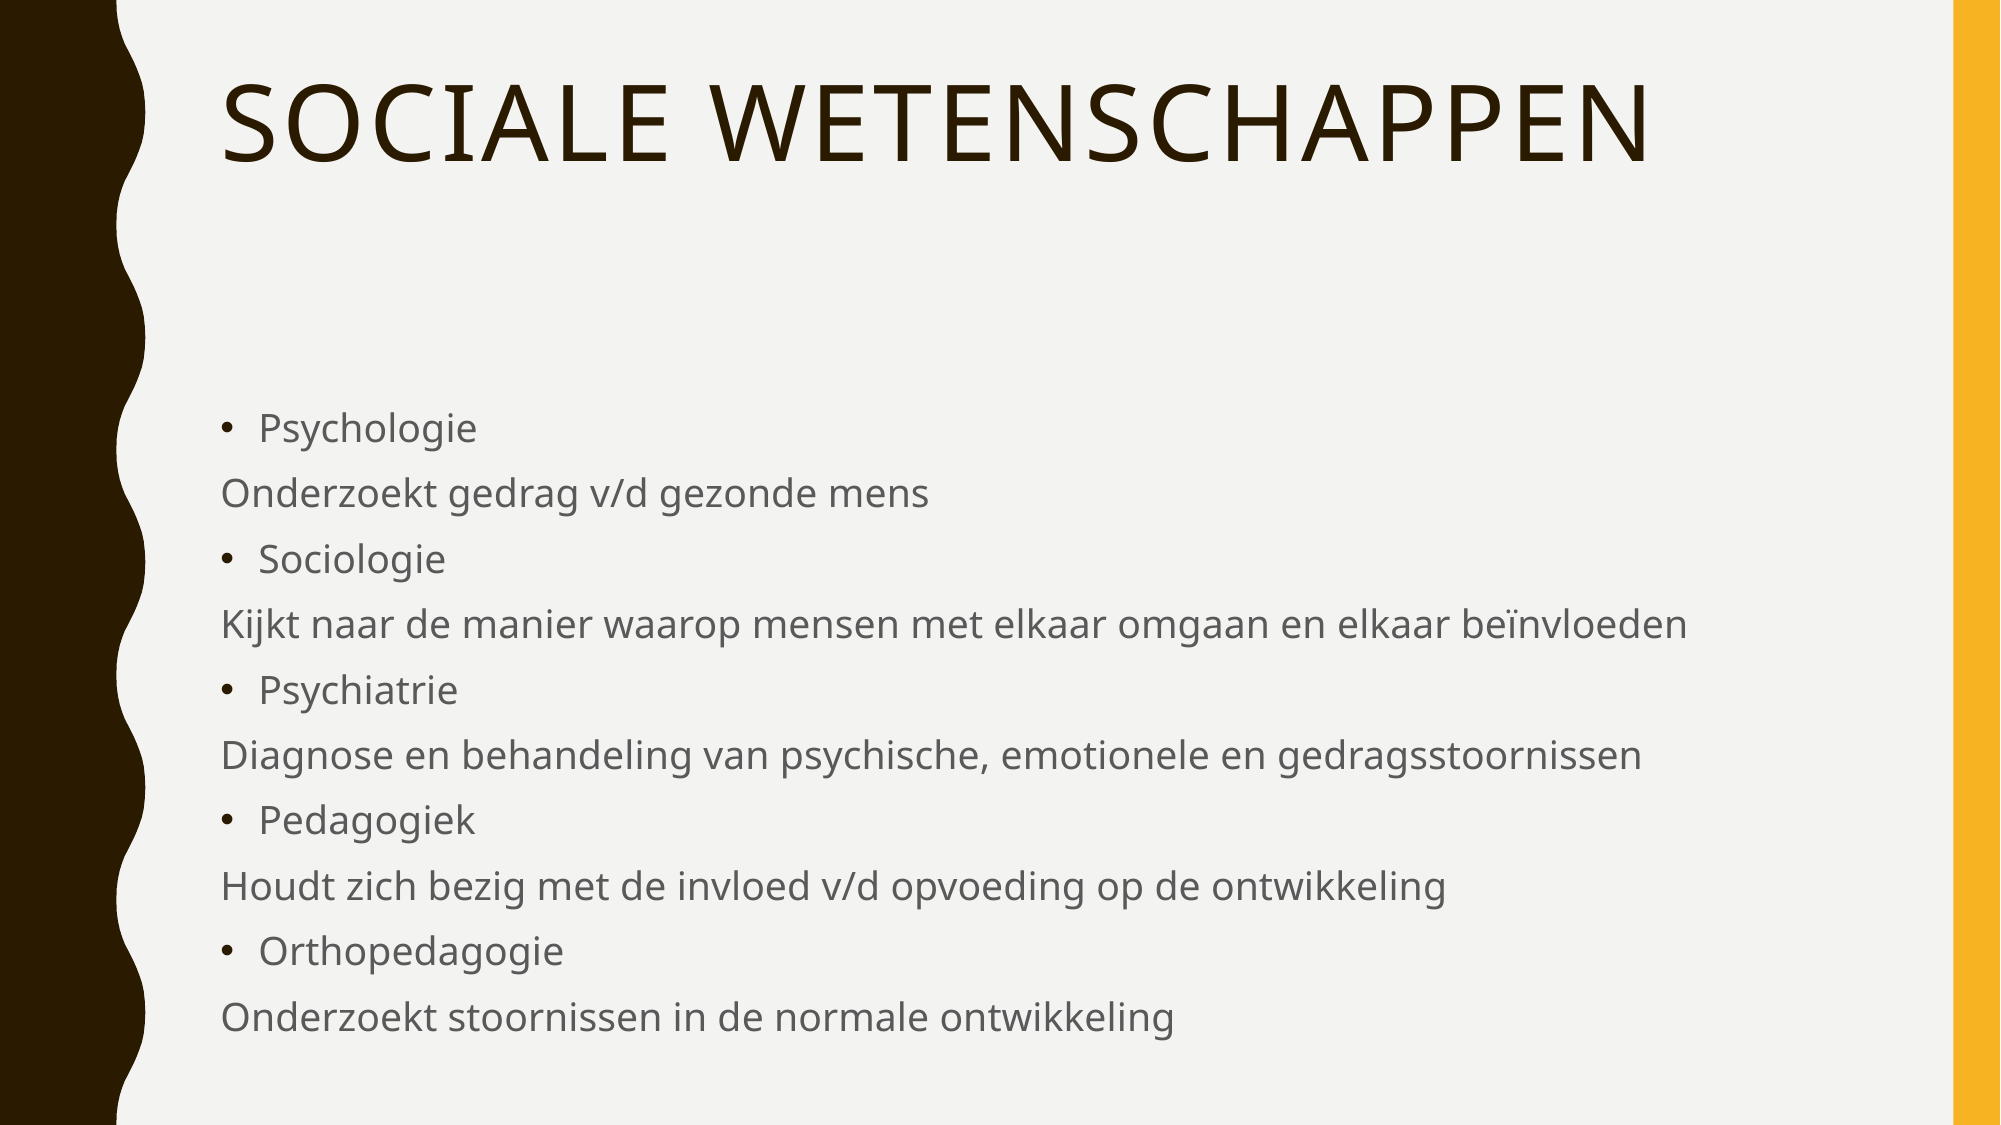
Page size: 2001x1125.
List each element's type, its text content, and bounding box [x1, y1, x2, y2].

list Psychologie Onderzoekt gedrag v/d gezonde mens Sociologie Kijkt naar de manier waarop mensen met elkaar omgaan en elkaar beïnvloeden Psychiatrie Diagnose en behandeling van psychische, emotionele en gedragsstoornissen Pedagogiek Houdt zich bezig met de invloed v/d opvoeding op de ontwikkeling Orthopedagogie Onderzoekt stoornissen in de normale ontwikkeling [205, 330, 1875, 1048]
title Sociale wetenschappen [205, 62, 1875, 308]
